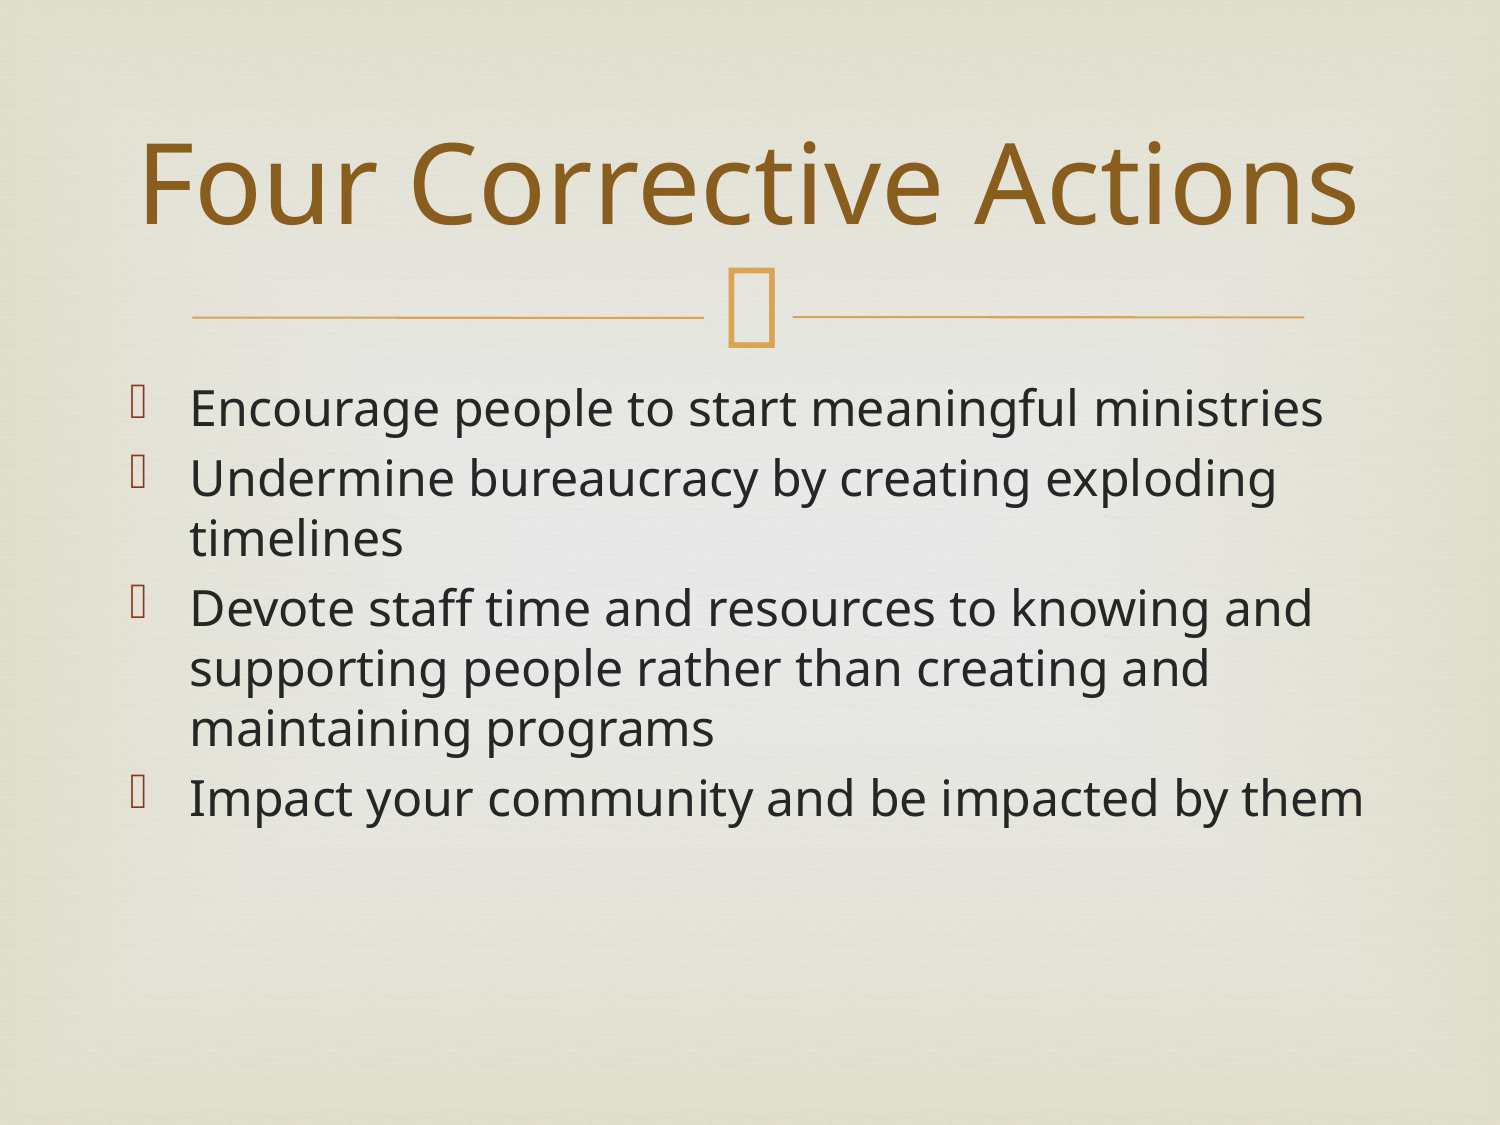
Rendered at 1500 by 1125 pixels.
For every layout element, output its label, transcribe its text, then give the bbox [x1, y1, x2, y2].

title Four Corrective Actions [112, 93, 1386, 267]
list Encourage people to start meaningful ministries Undermine bureaucracy by creating exploding timelines Devote staff time and resources to knowing and supporting people rather than creating and maintaining programs Impact your community and be impacted by them [114, 368, 1386, 1005]
